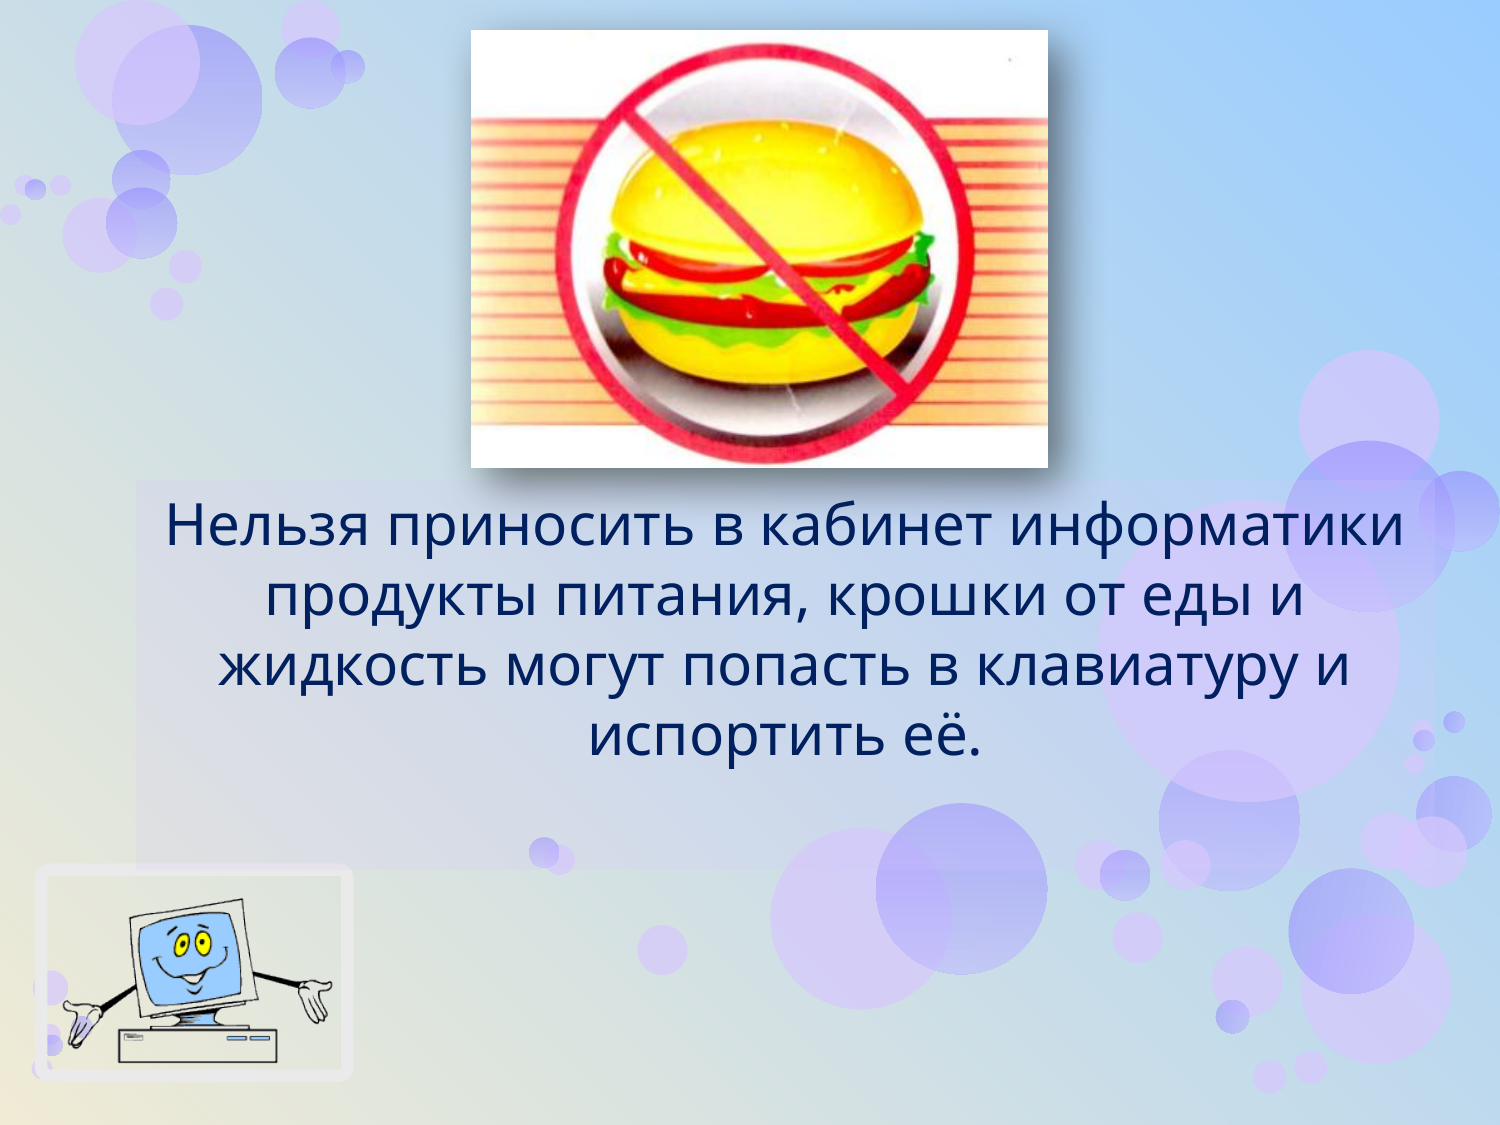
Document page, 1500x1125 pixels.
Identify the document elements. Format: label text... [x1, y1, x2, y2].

picture [469, 29, 1049, 470]
list Нельзя приносить в кабинет информатики продукты питания, крошки от еды и жидкость могут попасть в клавиатуру и испортить её. [135, 479, 1436, 870]
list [39, 868, 350, 1078]
